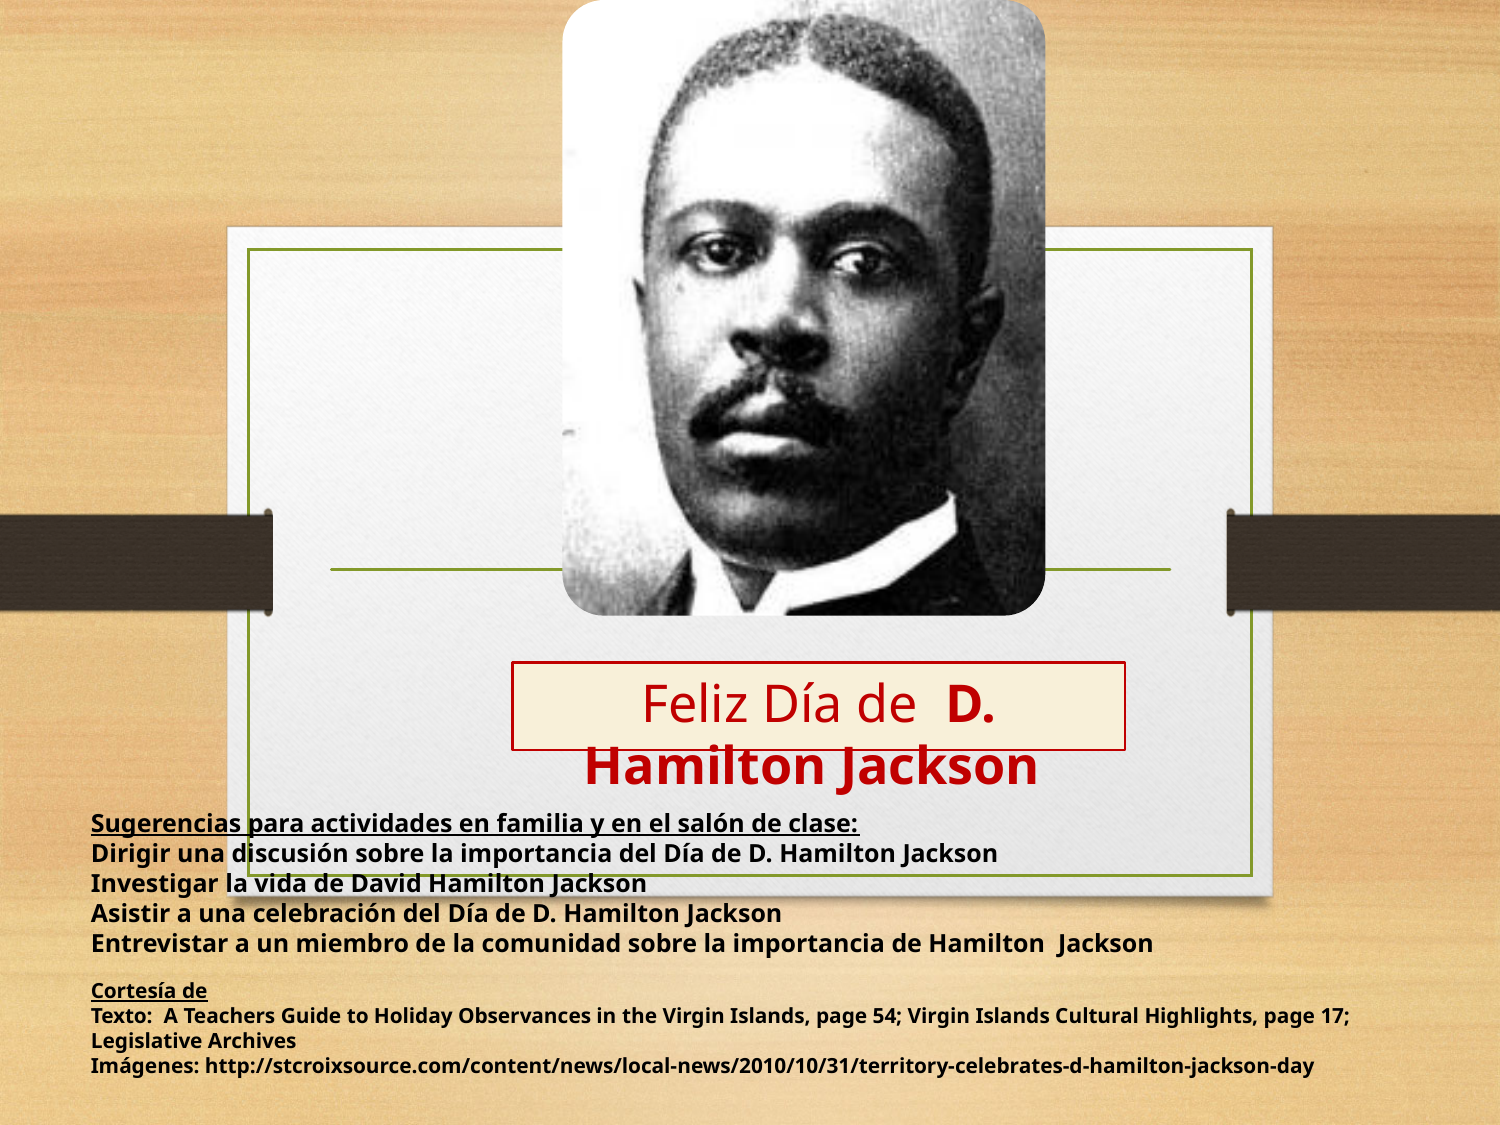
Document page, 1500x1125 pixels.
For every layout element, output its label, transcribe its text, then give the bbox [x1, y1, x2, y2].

picture [0, 0, 1500, 1125]
subtitle Feliz Día de D. Hamilton Jackson [511, 661, 1126, 751]
text_box Cortesía de Texto: A Teachers Guide to Holiday Observances in the Virgin Islands, page 54; Virgin Islands Cultural Highlights, page 17; Legislative Archives Imágenes: http://stcroixsource.com/content/news/local-news/2010/10/31/territory-celebrates-d-hamilton-jackson-day [76, 970, 1402, 1085]
text_box Sugerencias para actividades en familia y en el salón de clase: Dirigir una discusión sobre la importancia del Día de D. Hamilton Jackson Investigar la vida de David Hamilton Jackson Asistir a una celebración del Día de D. Hamilton Jackson Entrevistar a un miembro de la comunidad sobre la importancia de Hamilton Jackson [76, 799, 1264, 965]
